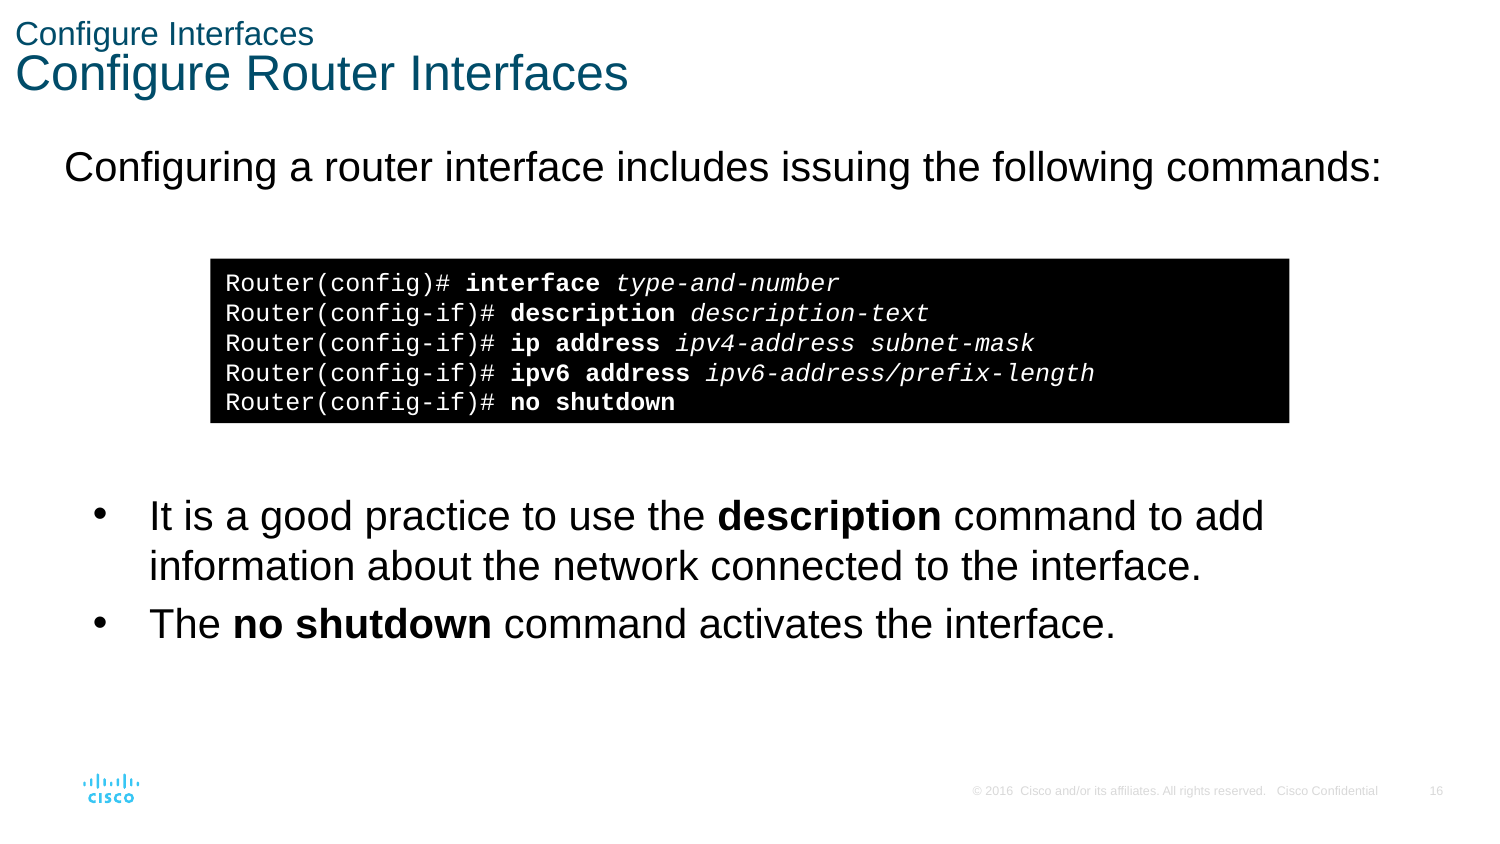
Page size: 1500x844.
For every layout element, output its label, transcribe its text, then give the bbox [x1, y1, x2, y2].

text_box Router(config)# interface type-and-number Router(config-if)# description description-text Router(config-if)# ip address ipv4-address subnet-mask Router(config-if)# ipv6 address ipv6-address/prefix-length Router(config-if)# no shutdown [210, 258, 1290, 424]
list Configuring a router interface includes issuing the following commands: [49, 132, 1437, 230]
title Configure Interfaces Configure Router Interfaces [0, 0, 1369, 121]
text_box It is a good practice to use the description command to add information about the network connected to the interface. The no shutdown command activates the interface. [77, 480, 1437, 674]
